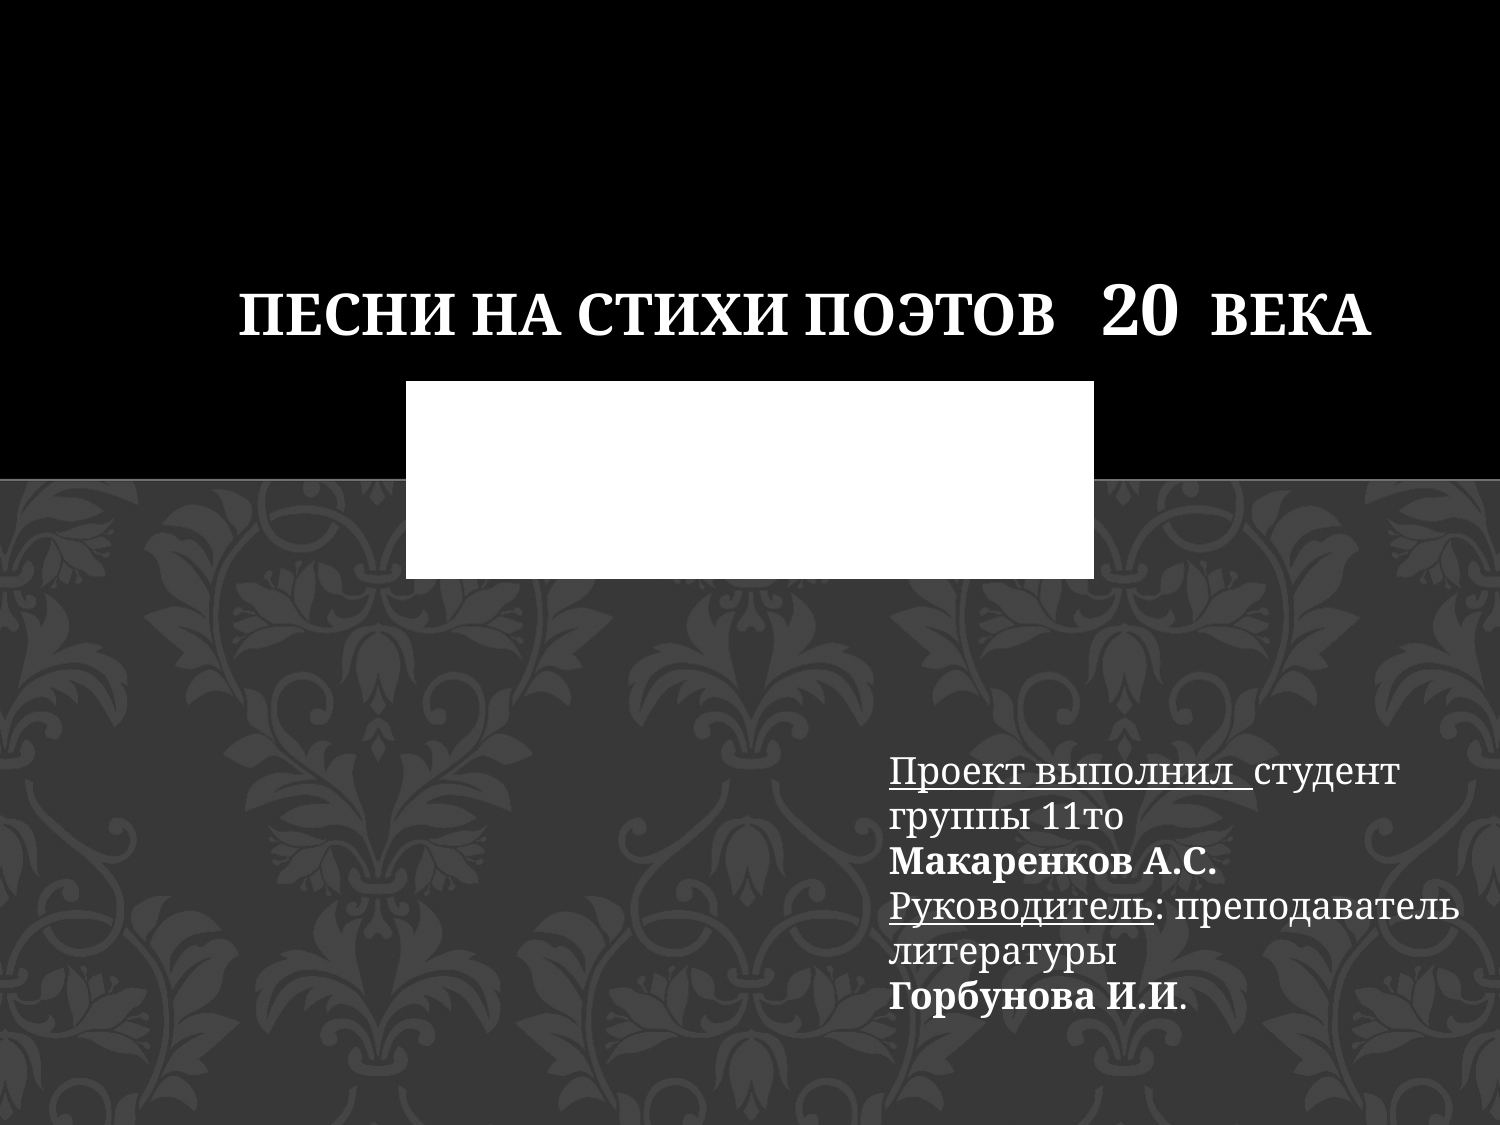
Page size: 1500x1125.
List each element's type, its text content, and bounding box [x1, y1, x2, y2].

title Песни на стихи поэтов 20 века [134, 41, 1477, 356]
text_box Проект выполнил студент группы 11то Макаренков А.С. Руководитель: преподаватель литературы Горбунова И.И. [873, 739, 1500, 1025]
